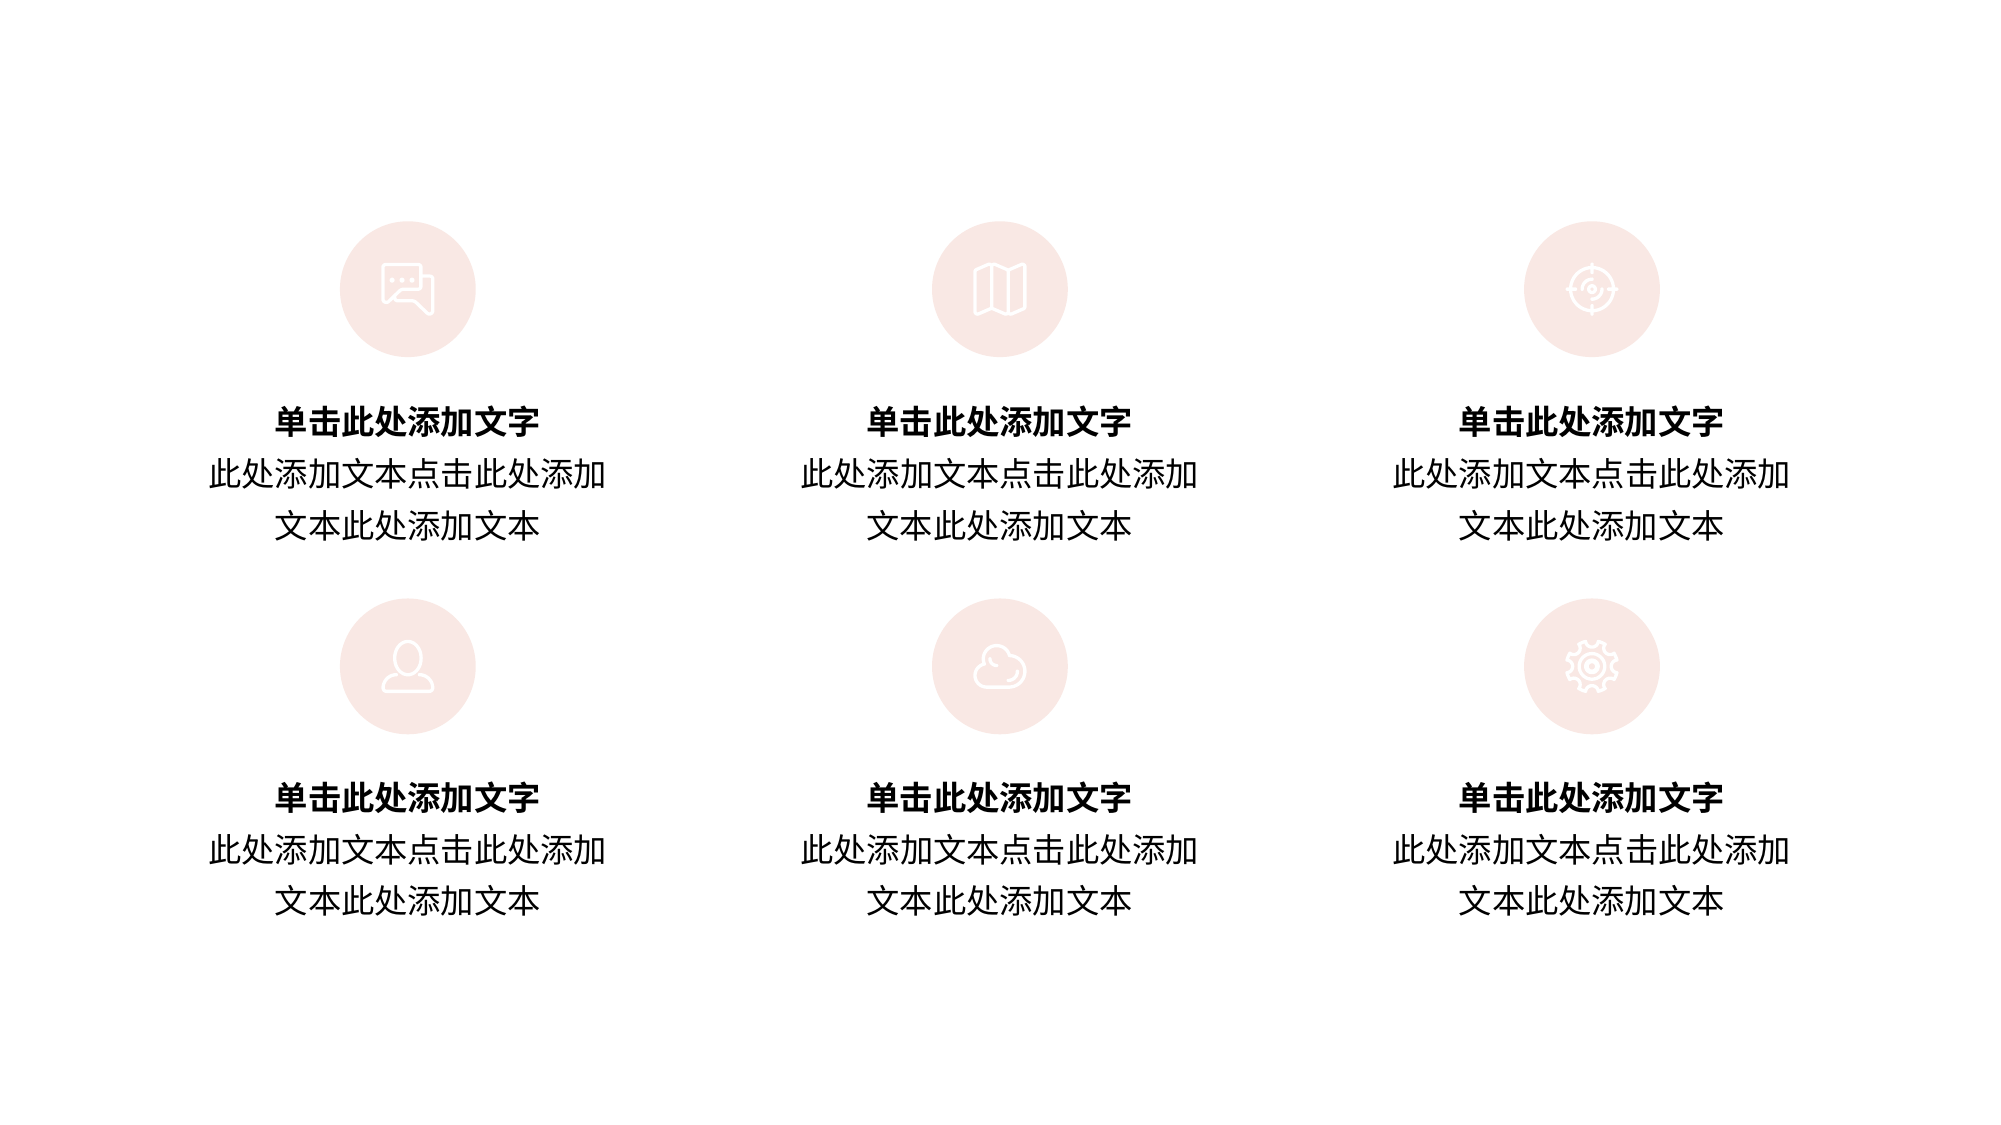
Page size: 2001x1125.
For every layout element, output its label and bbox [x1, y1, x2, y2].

text_box [1374, 221, 1810, 547]
text_box [189, 221, 626, 547]
text_box [782, 598, 1218, 923]
text_box [782, 221, 1218, 547]
text_box [1374, 598, 1810, 923]
text_box [189, 598, 626, 923]
